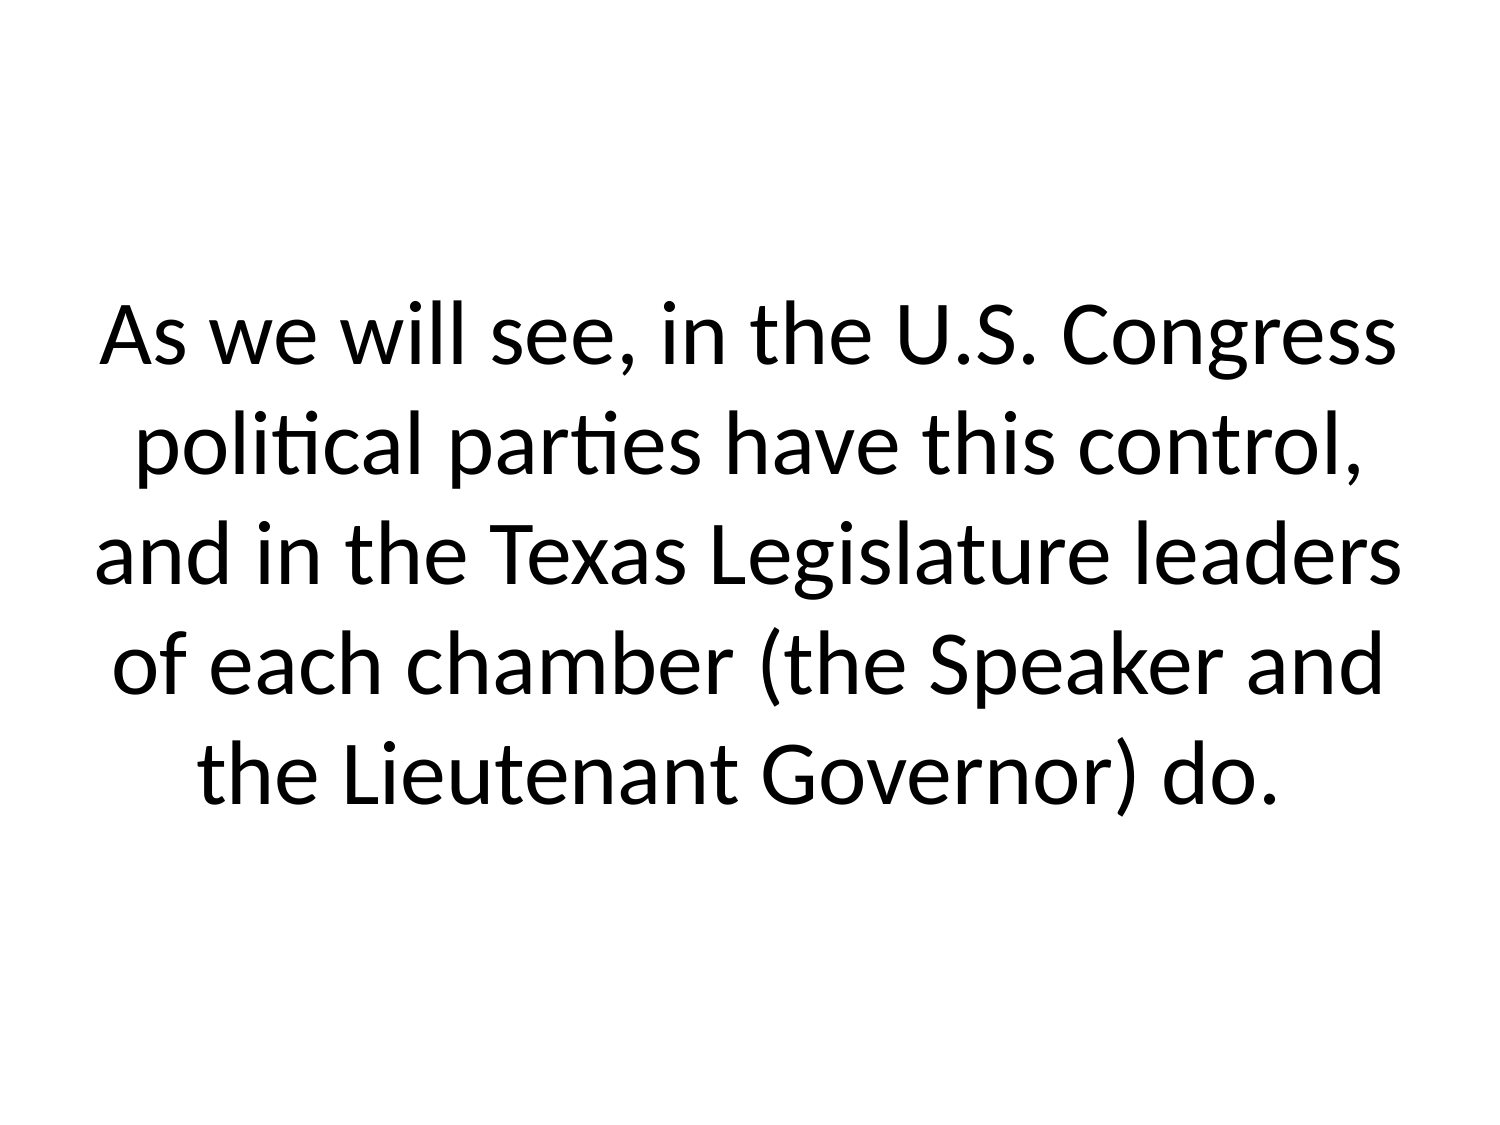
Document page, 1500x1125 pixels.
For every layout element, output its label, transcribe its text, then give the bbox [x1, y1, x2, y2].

title As we will see, in the U.S. Congress political parties have this control, and in the Texas Legislature leaders of each chamber (the Speaker and the Lieutenant Governor) do. [74, 44, 1426, 1051]
